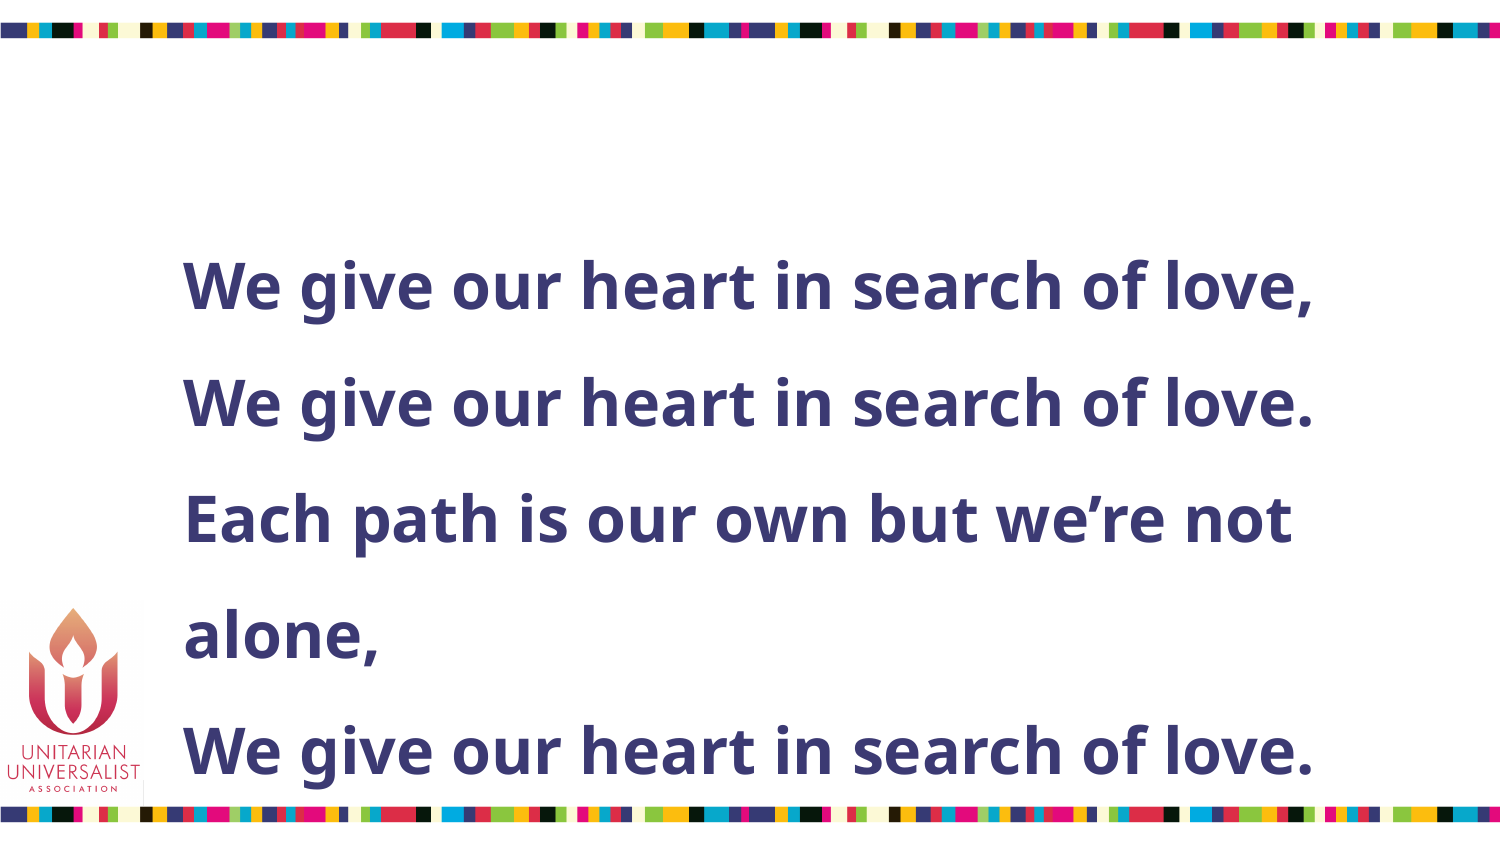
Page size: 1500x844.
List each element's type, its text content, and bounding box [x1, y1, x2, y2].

picture [0, 600, 1500, 824]
picture [0, 22, 1500, 40]
text_box We give our heart in search of love, We give our heart in search of love. Each path is our own but we’re not alone, We give our heart in search of love. [168, 191, 1500, 803]
